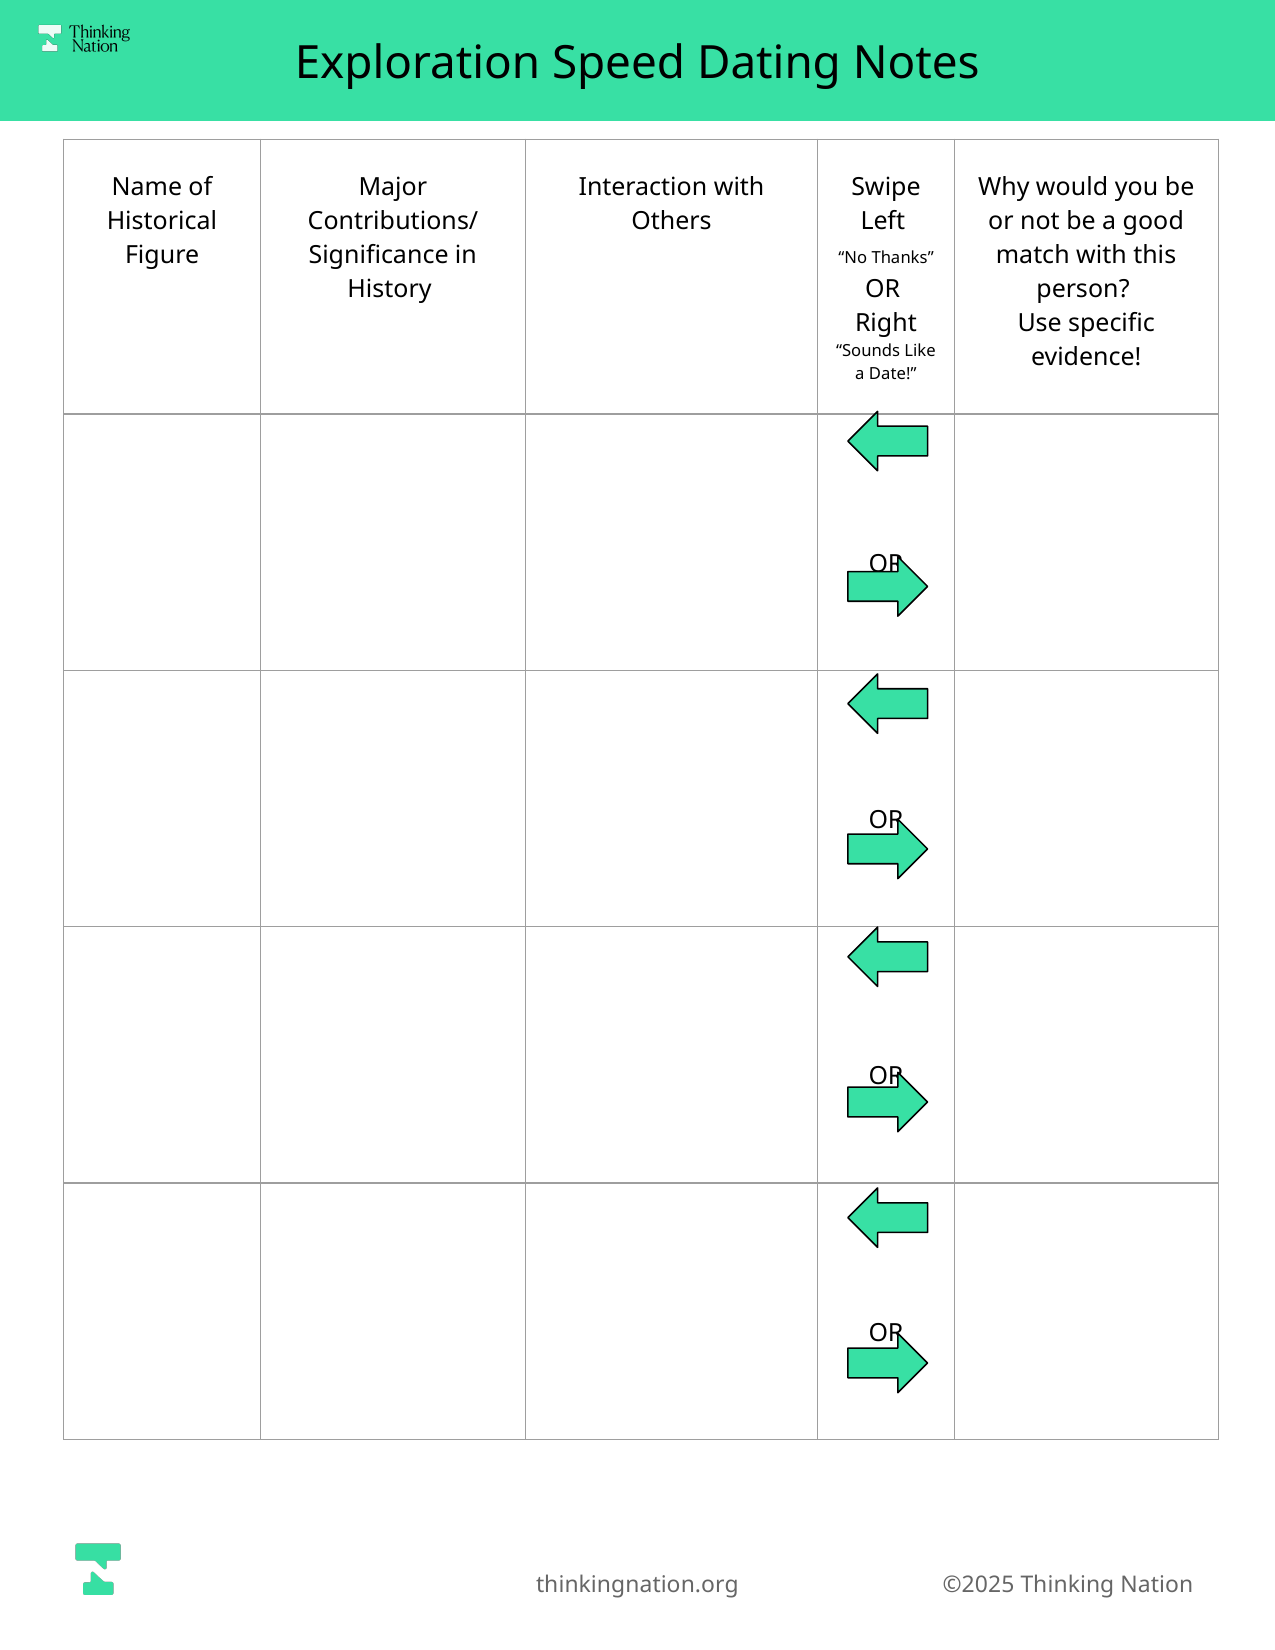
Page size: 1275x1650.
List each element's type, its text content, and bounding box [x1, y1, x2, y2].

table_cell [64, 671, 260, 926]
table_cell [526, 1184, 817, 1439]
text_box [847, 1333, 928, 1393]
picture [28, 16, 133, 60]
table_header Interaction with Others [526, 140, 817, 413]
table_header Why would you be or not be a good match with this person? Use specific evidence! [955, 140, 1218, 413]
table_cell [526, 927, 817, 1182]
text_box [847, 1187, 928, 1248]
text_box Exploration Speed Dating Notes [0, 0, 1275, 121]
table_header Name of Historical Figure [64, 140, 260, 413]
text_box [847, 673, 928, 734]
text_box ©2025 Thinking Nation [907, 1553, 1210, 1605]
table_cell [955, 415, 1218, 670]
text_box [847, 411, 928, 471]
table_cell [955, 927, 1218, 1182]
table_cell [955, 671, 1218, 926]
text_box [847, 1072, 928, 1132]
table_cell [526, 671, 817, 926]
table_cell [955, 1184, 1218, 1439]
table_cell [64, 927, 260, 1182]
table_cell OR [818, 1184, 954, 1439]
table_cell OR [818, 671, 954, 926]
table_header Major Contributions/ Significance in History [261, 140, 525, 413]
table_cell [261, 415, 525, 670]
table_cell OR [818, 415, 954, 670]
table_cell [261, 927, 525, 1182]
table_cell [526, 415, 817, 670]
text_box [847, 556, 928, 617]
picture [62, 1533, 134, 1605]
table_cell [64, 415, 260, 670]
table_header Swipe Left “No Thanks” OR Right “Sounds Like a Date!” [818, 140, 954, 413]
text_box [847, 819, 928, 879]
table_cell OR [818, 927, 954, 1182]
text_box thinkingnation.org [486, 1553, 789, 1605]
table_cell [261, 1184, 525, 1439]
table_cell [64, 1184, 260, 1439]
text_box [847, 927, 928, 987]
table_cell [261, 671, 525, 926]
